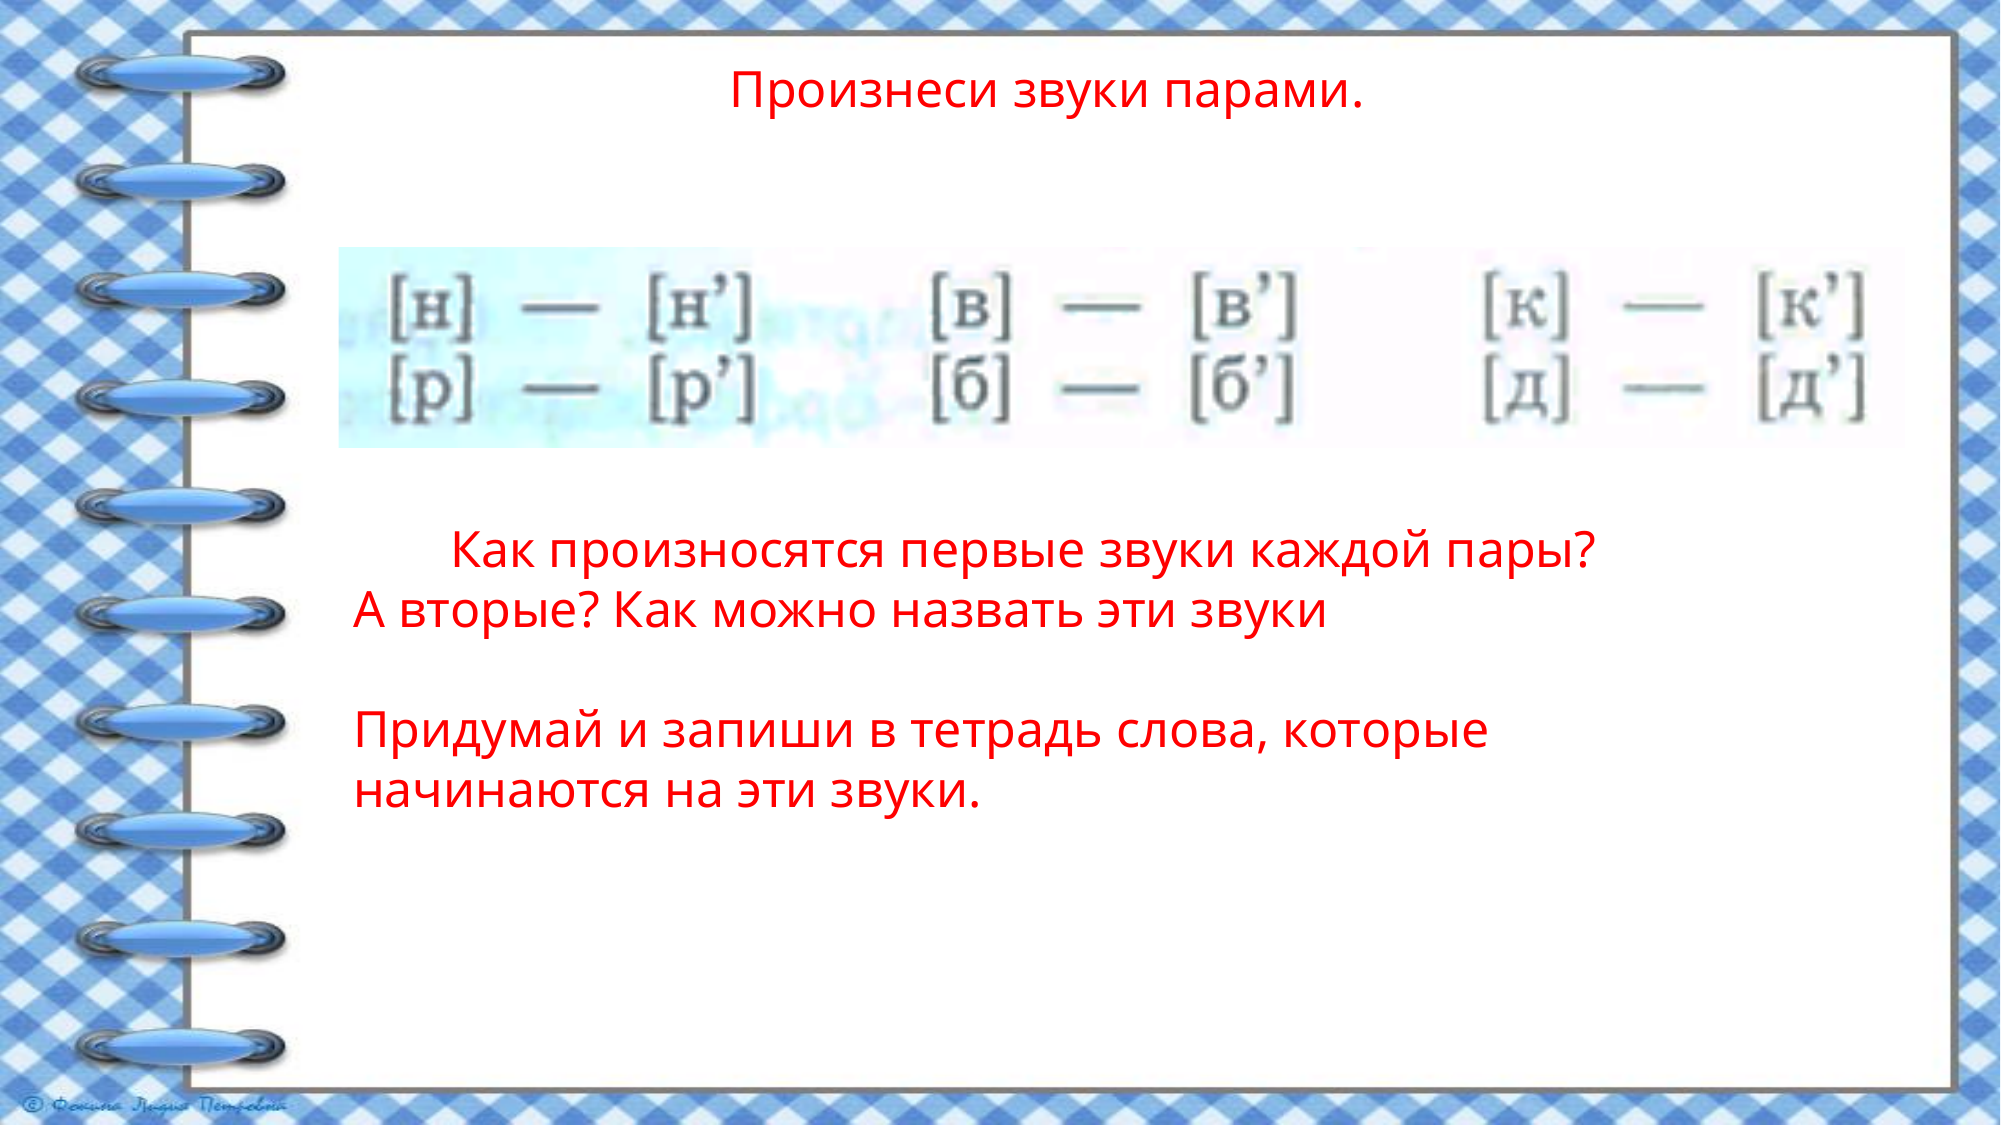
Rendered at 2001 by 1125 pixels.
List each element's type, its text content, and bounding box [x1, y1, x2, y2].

text_box Произнеси звуки парами. [362, 49, 1733, 154]
picture [0, 0, 2001, 1125]
text_box Как произносятся первые звуки каждой пары? А вторые? Как можно назвать эти звуки Придумай и запиши в тетрадь слова, которые начинаются на эти звуки. [338, 510, 1709, 615]
